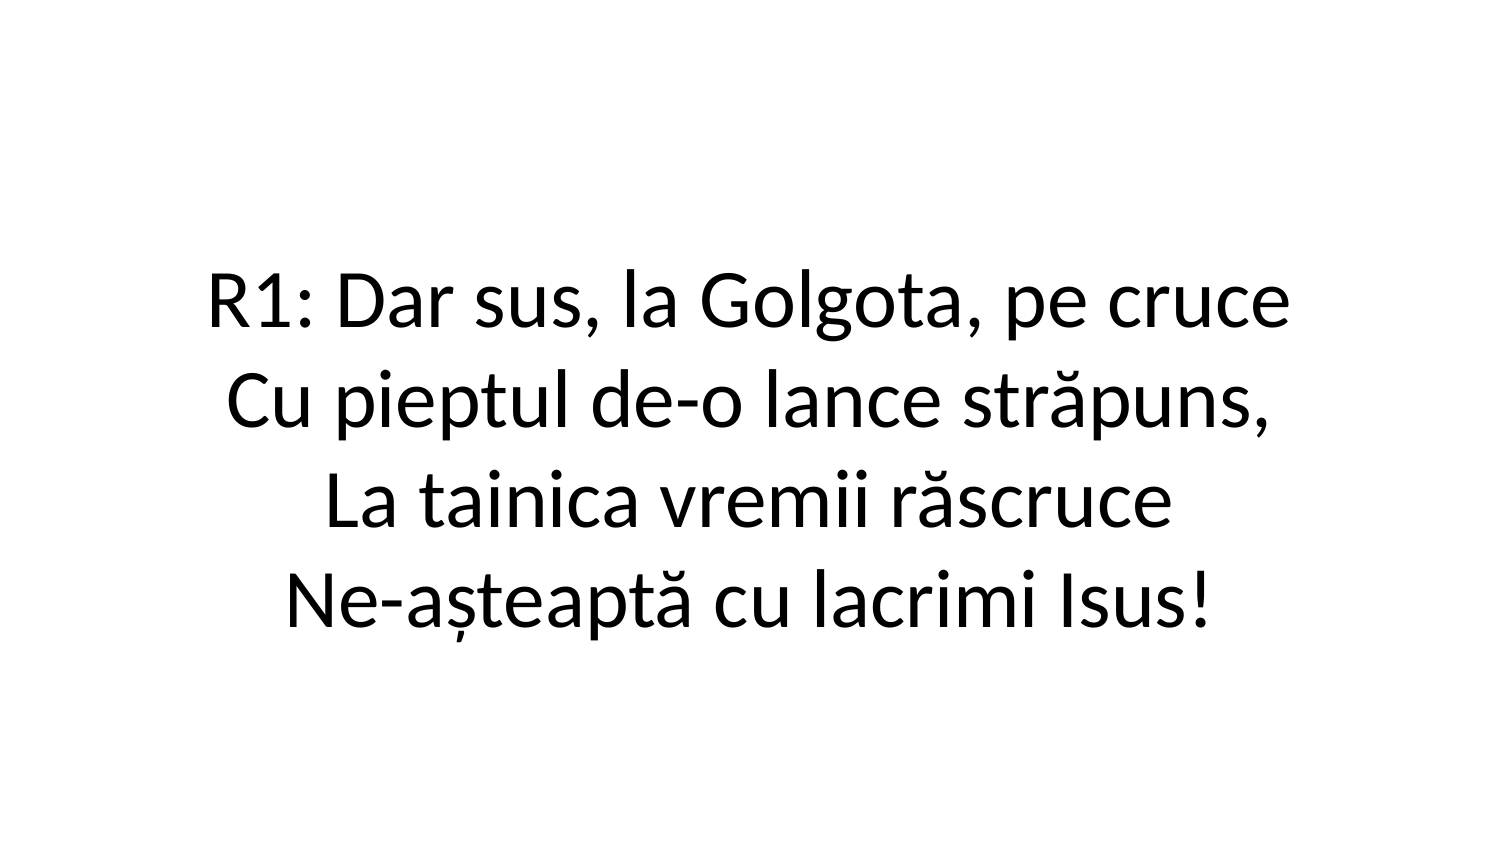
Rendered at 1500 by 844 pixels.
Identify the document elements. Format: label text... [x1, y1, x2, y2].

text_box R1: Dar sus, la Golgota, pe cruce Cu pieptul de-o lance străpuns, La tainica vremii răscruce Ne-așteaptă cu lacrimi Isus! [191, 192, 1309, 652]
